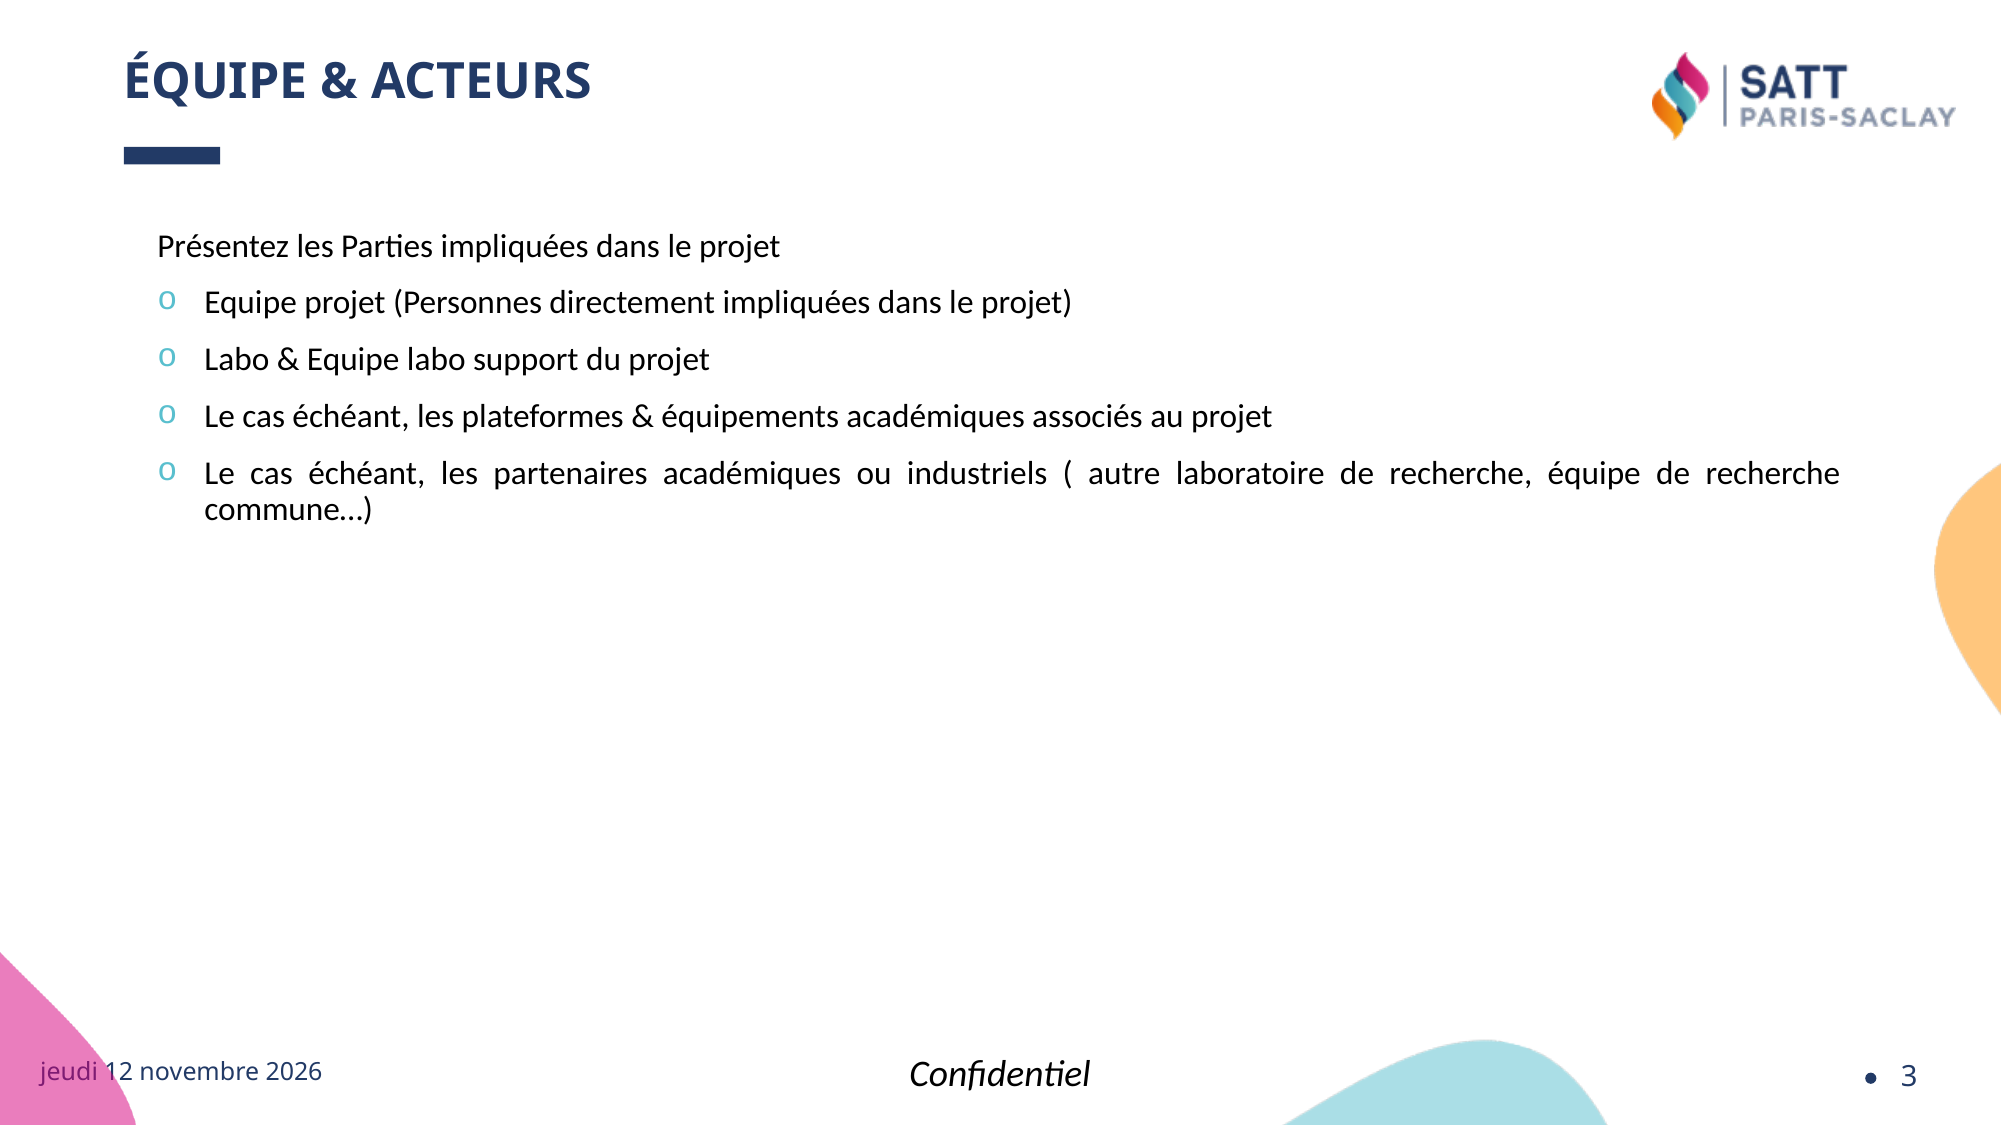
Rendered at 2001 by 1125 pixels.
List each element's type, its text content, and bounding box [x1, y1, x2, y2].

text_box Confidentiel [0, 1042, 2000, 1125]
list Présentez les Parties impliquées dans le projet Equipe projet (Personnes directement impliquées dans le projet) Labo & Equipe labo support du projet Le cas échéant, les plateformes & équipements académiques associés au projet Le cas échéant, les partenaires académiques ou industriels ( autre laboratoire de recherche, équipe de recherche commune…) [142, 221, 1858, 975]
title Équipe & Acteurs [108, 0, 1217, 165]
picture [1652, 52, 1956, 141]
